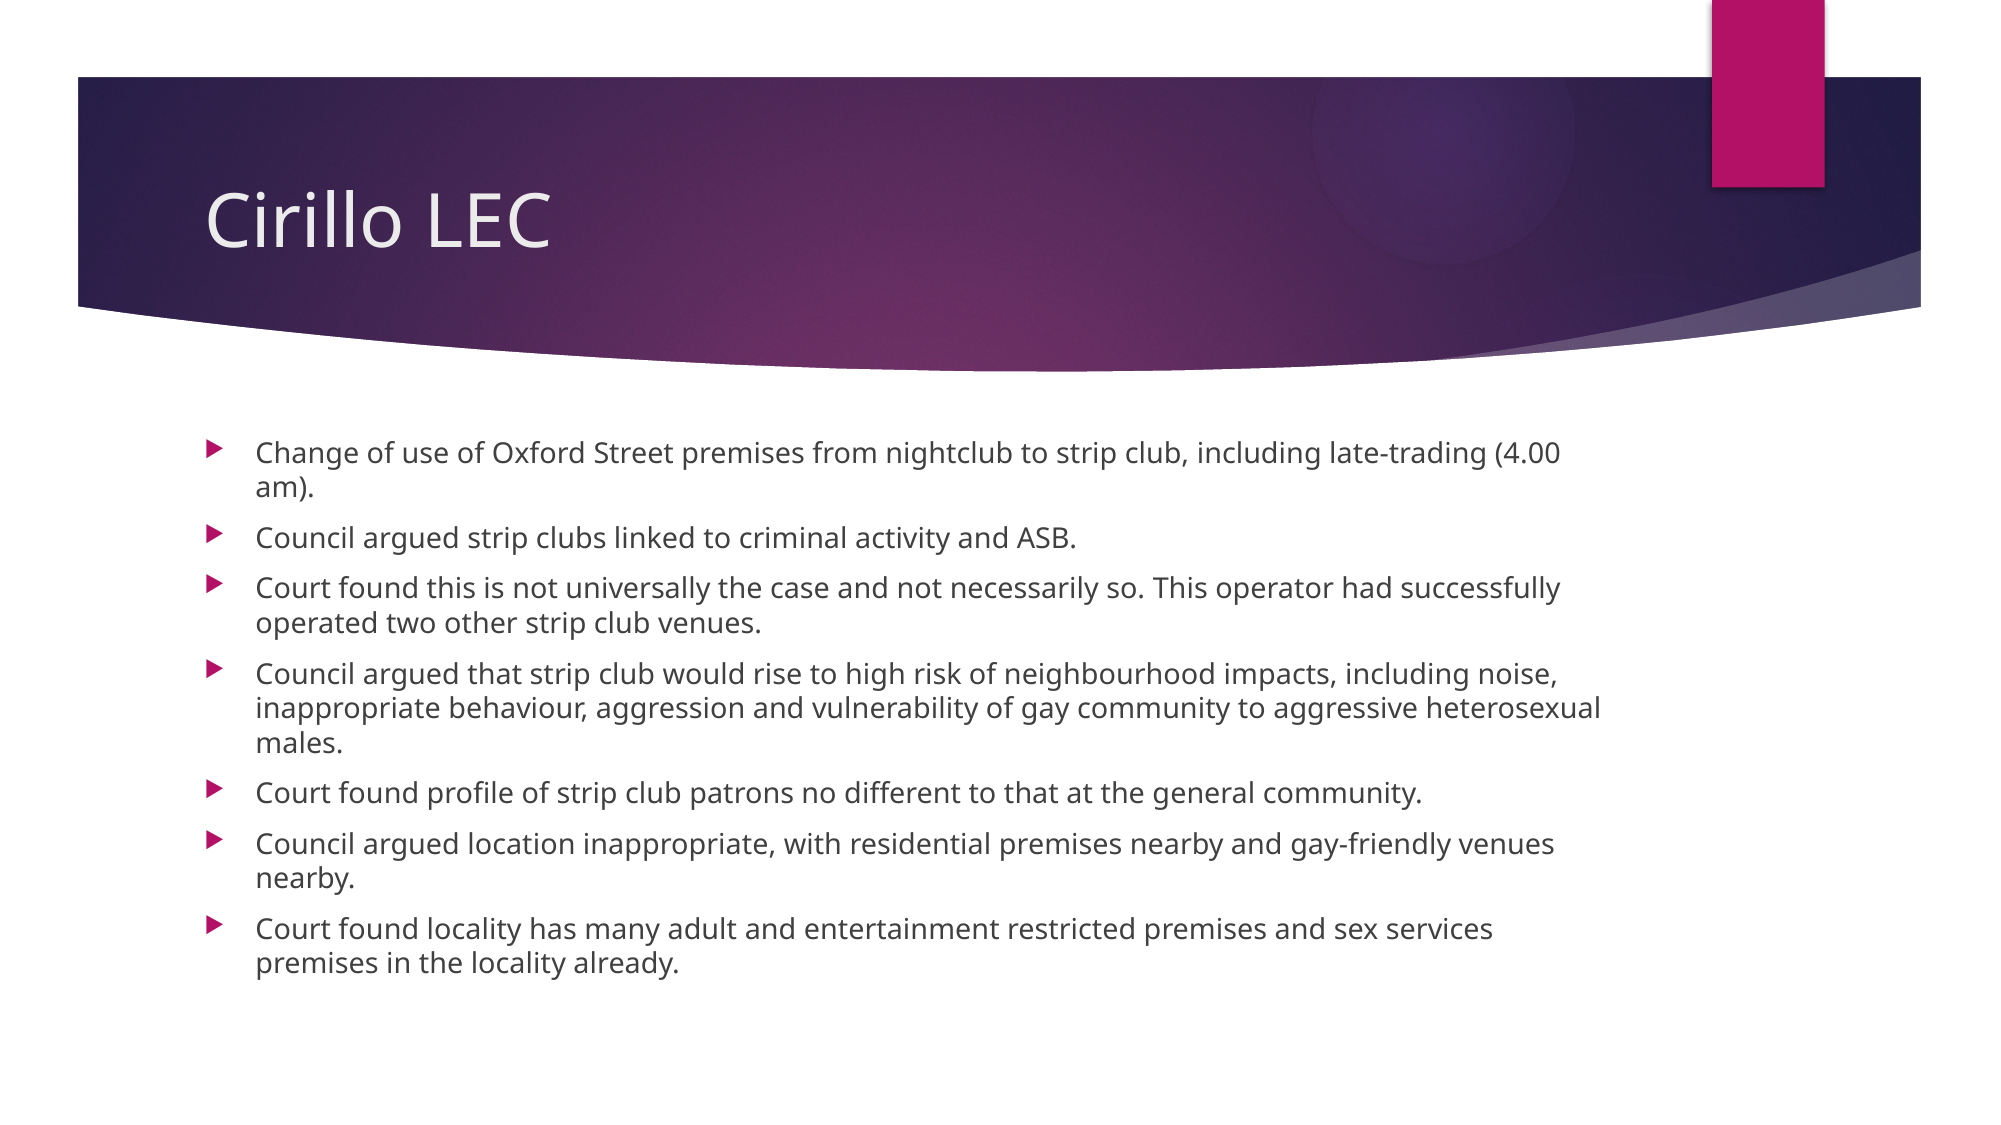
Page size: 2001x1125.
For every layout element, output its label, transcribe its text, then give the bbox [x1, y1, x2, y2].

list Change of use of Oxford Street premises from nightclub to strip club, including late-trading (4.00 am). Council argued strip clubs linked to criminal activity and ASB. Court found this is not universally the case and not necessarily so. This operator had successfully operated two other strip club venues. Council argued that strip club would rise to high risk of neighbourhood impacts, including noise, inappropriate behaviour, aggression and vulnerability of gay community to aggressive heterosexual males. Court found profile of strip club patrons no different to that at the general community. Council argued location inappropriate, with residential premises nearby and gay-friendly venues nearby. Court found locality has many adult and entertainment restricted premises and sex services premises in the locality already. [189, 427, 1638, 988]
title Cirillo LEC [189, 159, 1627, 276]
